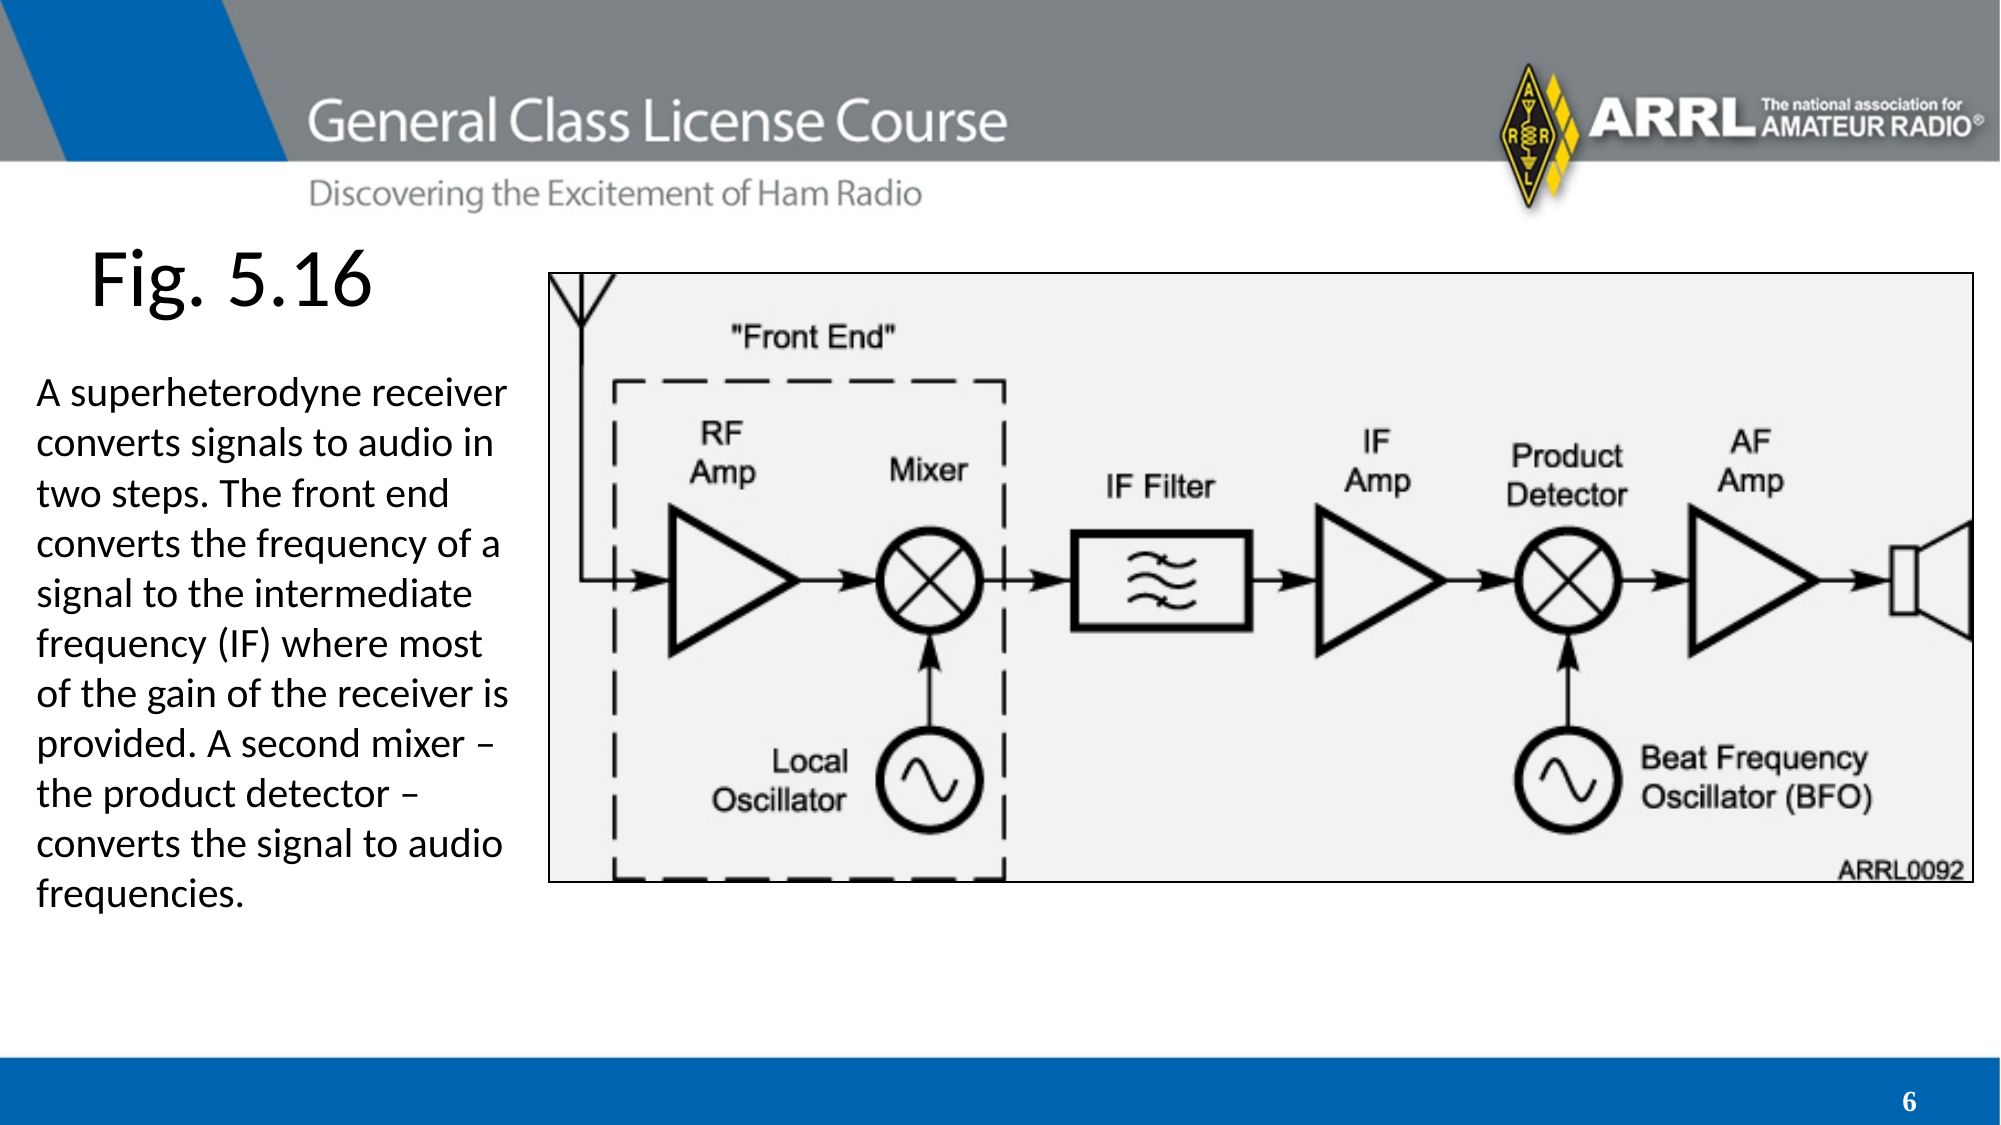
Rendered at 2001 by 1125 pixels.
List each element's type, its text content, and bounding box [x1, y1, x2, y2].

picture [0, 0, 2001, 1125]
text_box A superheterodyne receiver converts signals to audio in two steps. The front end converts the frequency of a signal to the intermediate frequency (IF) where most of the gain of the receiver is provided. A second mixer – the product detector – converts the signal to audio frequencies. [21, 357, 525, 923]
title Fig. 5.16 [24, 215, 441, 357]
